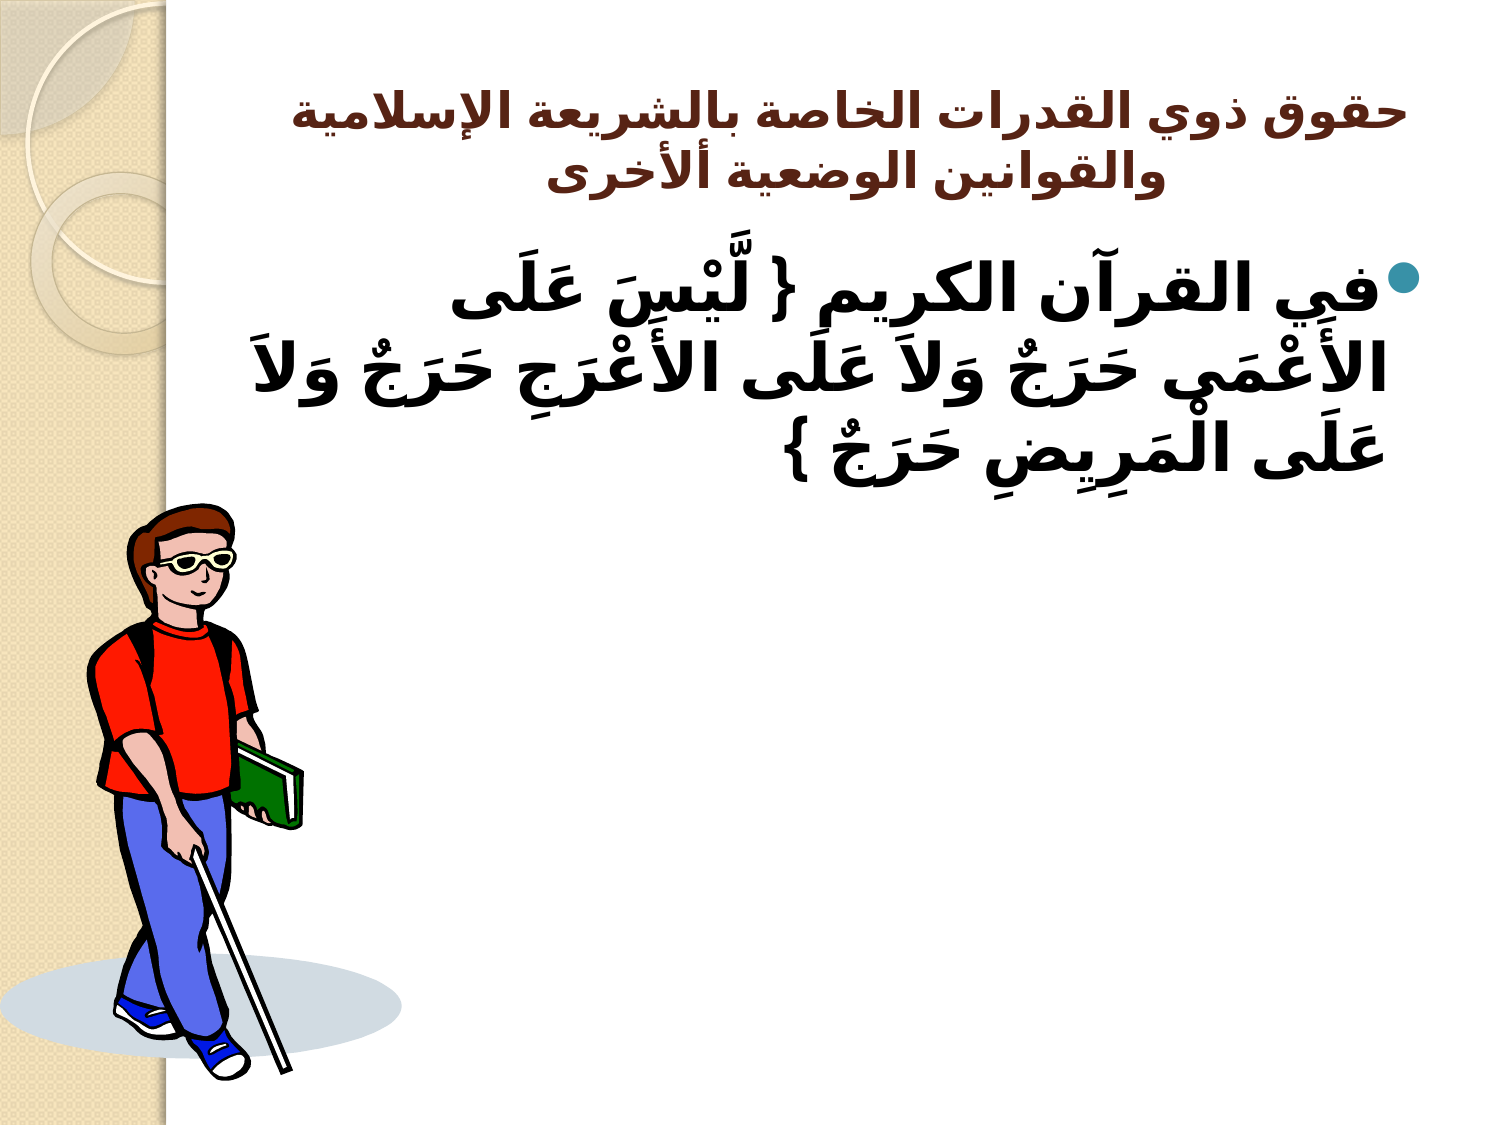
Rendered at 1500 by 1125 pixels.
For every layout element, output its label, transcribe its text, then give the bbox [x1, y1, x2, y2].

title حقوق ذوي القدرات الخاصة بالشريعة الإسلامية والقوانين الوضعية ألأخرى [235, 45, 1466, 233]
picture [0, 503, 402, 1082]
list في القرآن الكريم { لَّيْسَ عَلَى الأَعْمَى حَرَجٌ وَلاَ عَلَى الأَعْرَجِ حَرَجٌ وَلاَ عَلَى الْمَرِيِضِ حَرَجٌ } [235, 237, 1466, 1025]
